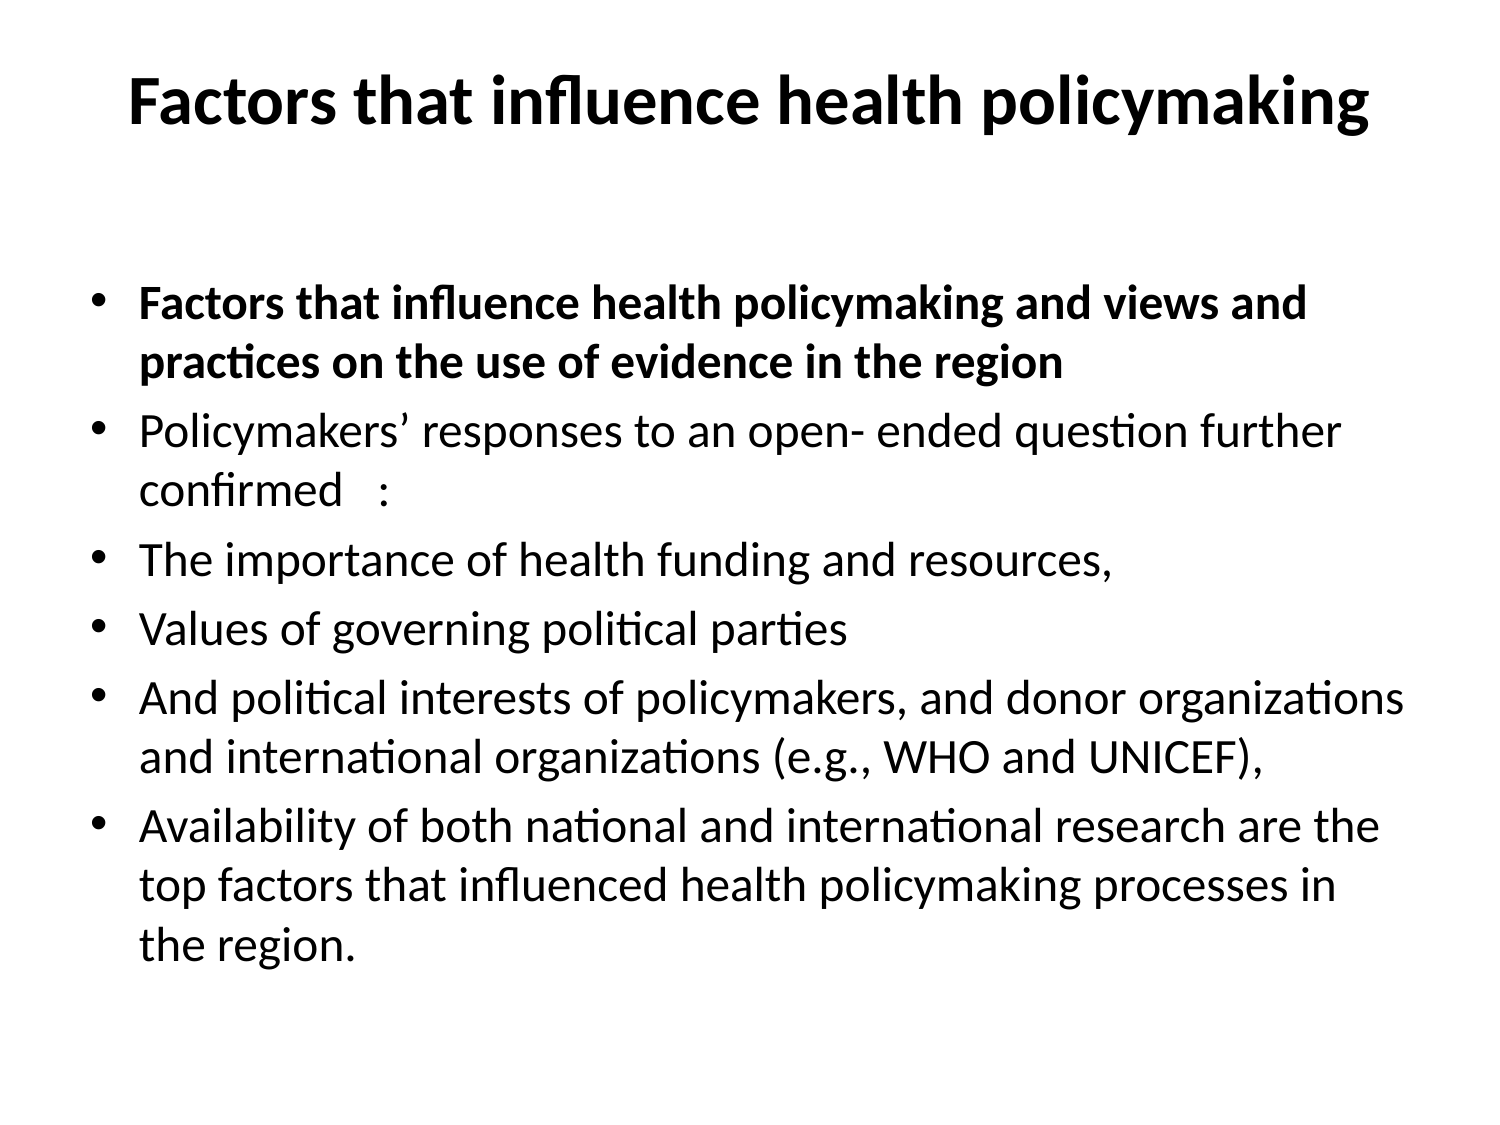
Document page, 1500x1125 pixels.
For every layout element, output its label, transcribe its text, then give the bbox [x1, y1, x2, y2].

list Factors that influence health policymaking and views and practices on the use of evidence in the region Policymakers’ responses to an open- ended question further confirmed : The importance of health funding and resources, Values of governing political parties And political interests of policymakers, and donor organizations and international organizations (e.g., WHO and UNICEF), Availability of both national and international research are the top factors that influenced health policymaking processes in the region. [75, 262, 1425, 1005]
title Factors that influence health policymaking [75, 45, 1425, 233]
